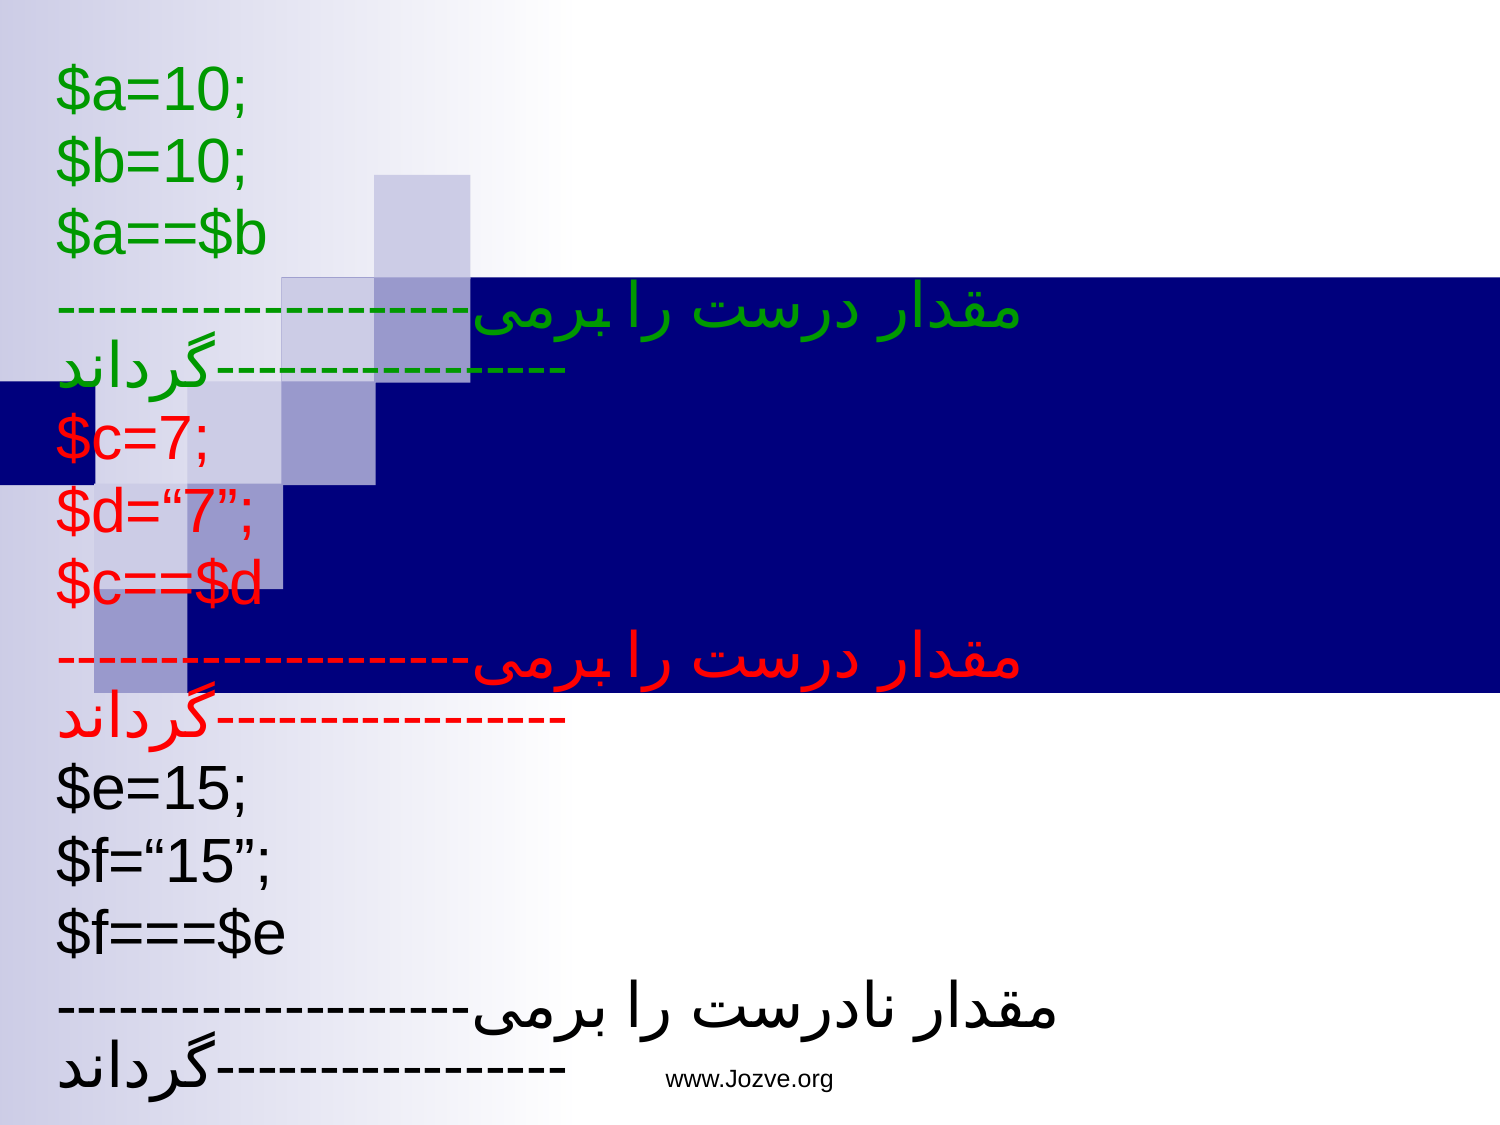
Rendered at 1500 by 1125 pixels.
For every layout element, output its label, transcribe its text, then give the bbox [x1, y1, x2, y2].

subtitle $a=10; $b=10; $a==$b --------------------مقدار درست را برمی گرداند----------------- $c=7; $d=“7”; $c==$d --------------------مقدار درست را برمی گرداند----------------- $e=15; $f=“15”; $f===$e --------------------مقدار نادرست را برمی گرداند----------------- [40, 54, 1448, 1059]
footer www.Jozve.org [512, 1024, 988, 1101]
